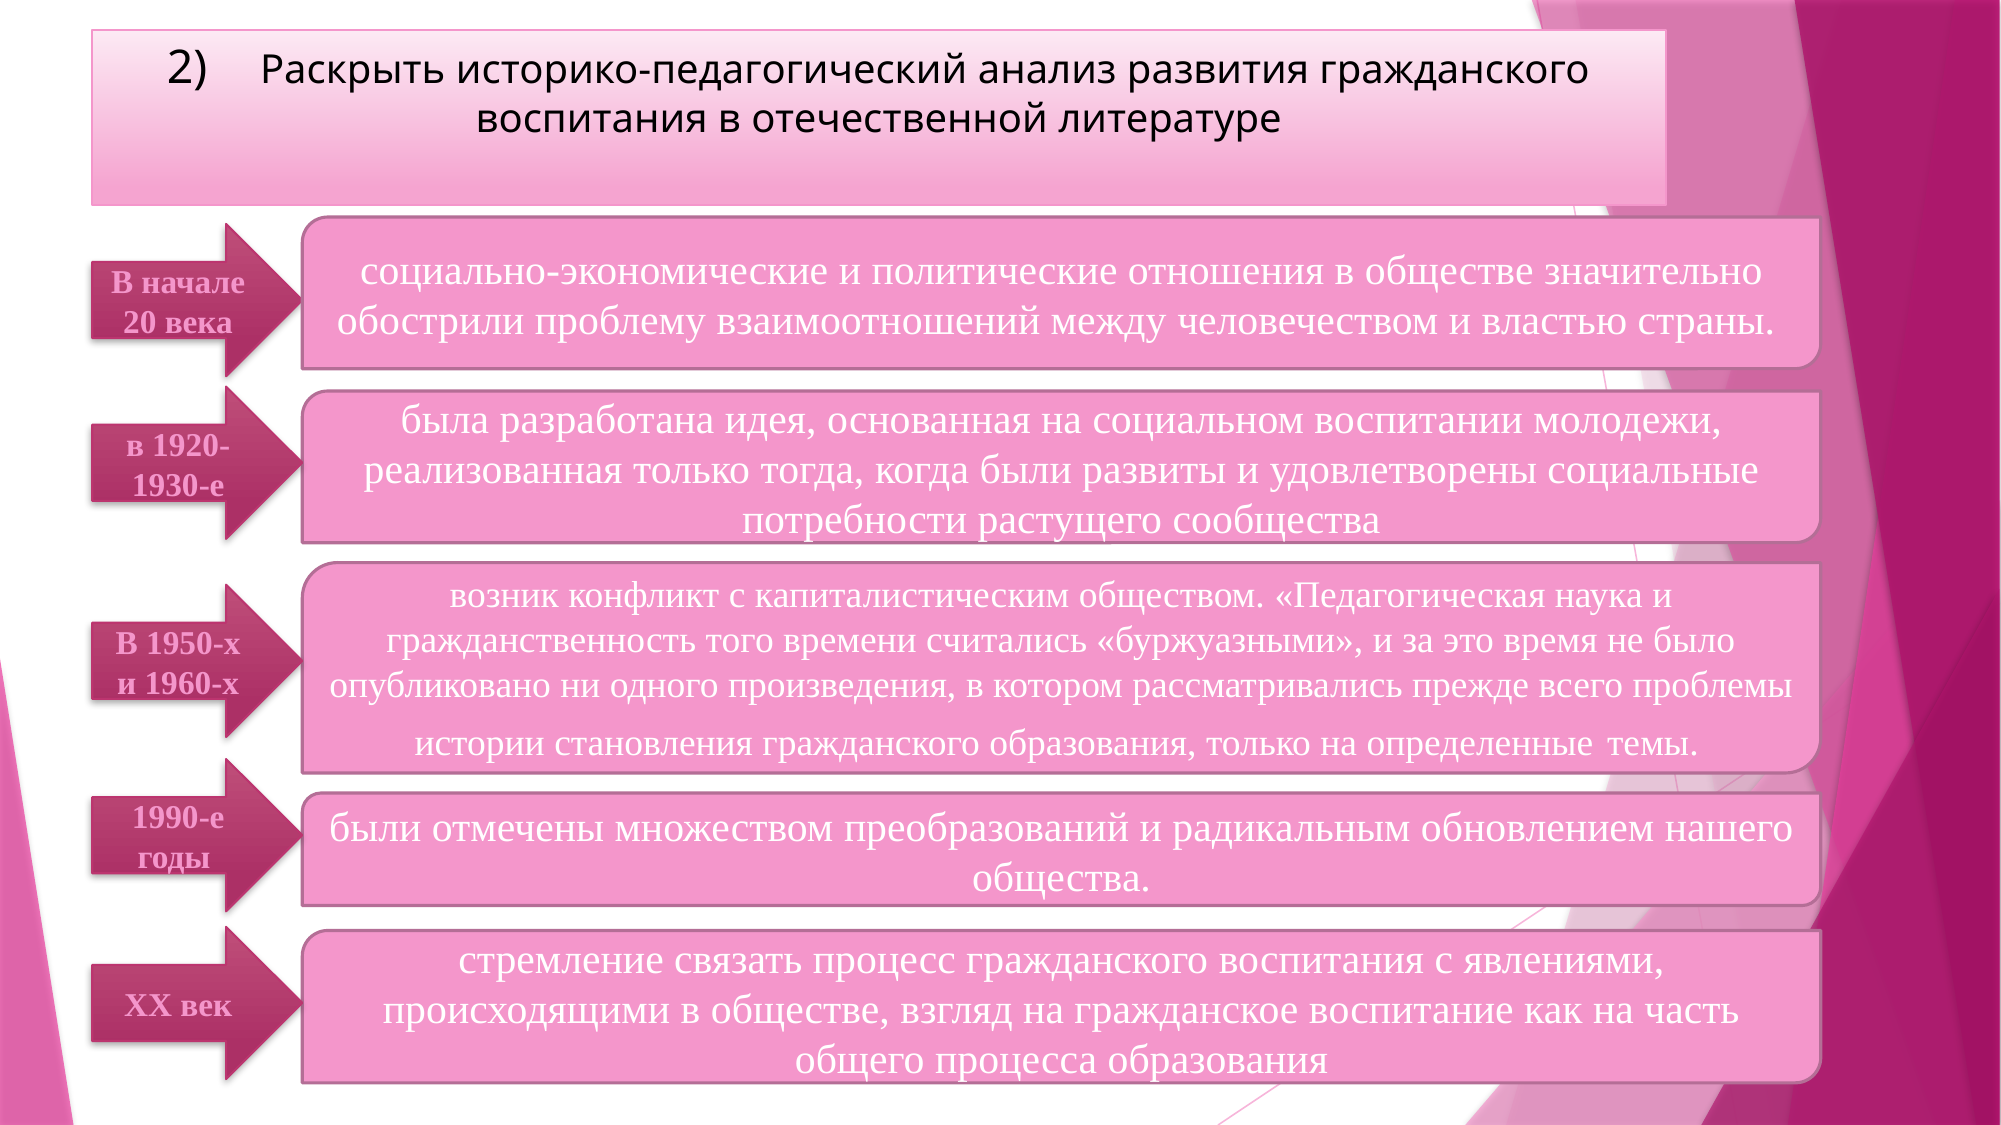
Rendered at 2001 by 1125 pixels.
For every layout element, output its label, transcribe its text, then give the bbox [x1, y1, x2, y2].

text_box в 1920-1930-е [91, 385, 303, 540]
text_box стремление связать процесс гражданского воспитания с явлениями, происходящими в обществе, взгляд на гражданское воспитание как на часть общего процесса образования [300, 928, 1823, 1085]
text_box В 1950-х и 1960-х [91, 583, 303, 738]
text_box В начале 20 века [91, 222, 300, 378]
text_box ХХ век [91, 925, 303, 1081]
text_box возник конфликт с капиталистическим обществом. «Педагогическая наука и гражданственность того времени считались «буржуазными», и за это время не было опубликовано ни одного произведения, в котором рассматривались прежде всего проблемы истории становления гражданского образования, только на определенные темы. [300, 560, 1823, 775]
text_box были отмечены множеством преобразований и радикальным обновлением нашего общества. [300, 791, 1823, 908]
text_box была разработана идея, основанная на социальном воспитании молодежи, реализованная только тогда, когда были развиты и удовлетворены социальные потребности растущего сообщества [300, 389, 1823, 545]
text_box социально-экономические и политические отношения в обществе значительно обострили проблему взаимоотношений между человечеством и властью страны. [300, 215, 1823, 371]
text_box 1990-е годы [91, 758, 303, 913]
title 2) Раскрыть историко-педагогический анализ развития гражданского воспитания в отечественной литературе [91, 29, 1667, 206]
